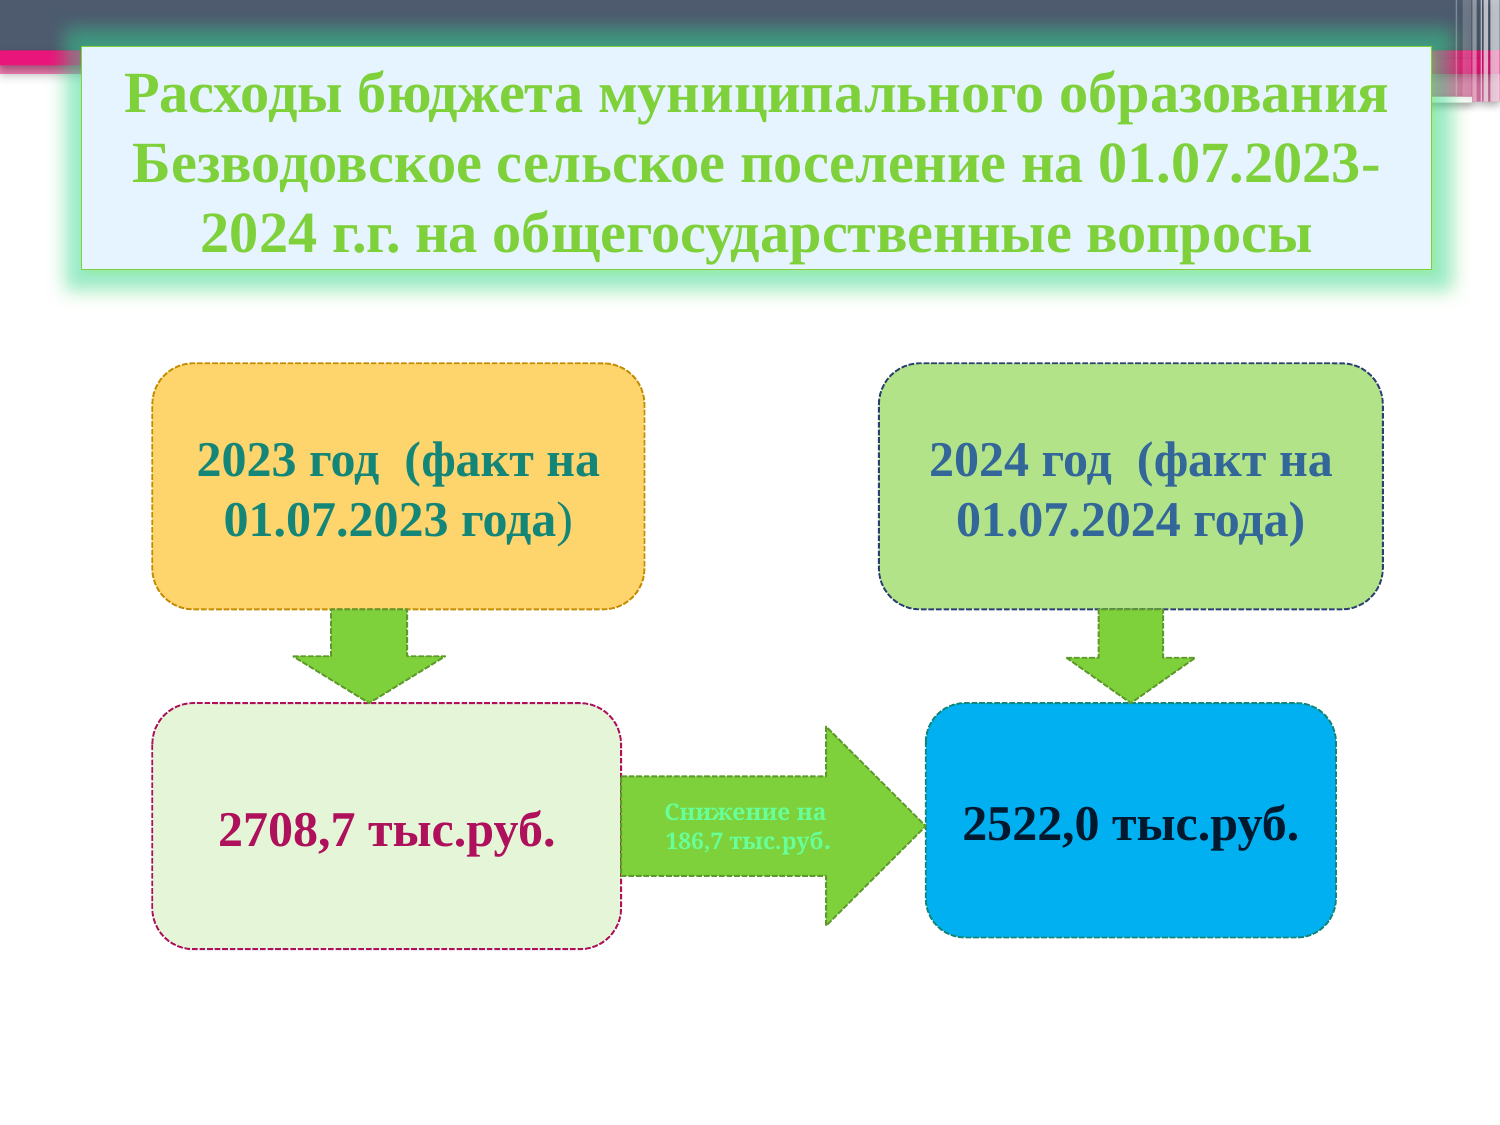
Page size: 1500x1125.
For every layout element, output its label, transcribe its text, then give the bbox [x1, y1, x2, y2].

text_box 2024 год (факт на 01.07.2024 года) [877, 362, 1384, 611]
text_box 2023 год (факт на 01.07.2023 года) [151, 362, 646, 611]
text_box 2522,0 тыс.руб. [924, 702, 1337, 939]
text_box Расходы бюджета муниципального образования Безводовское сельское поселение на 01.07.2023-2024 г.г. на общегосударственные вопросы [81, 46, 1432, 270]
text_box [1065, 608, 1196, 704]
text_box Снижение на 186,7 тыс.руб. [620, 725, 927, 926]
text_box 2708,7 тыс.руб. [151, 702, 623, 951]
text_box [292, 608, 447, 704]
